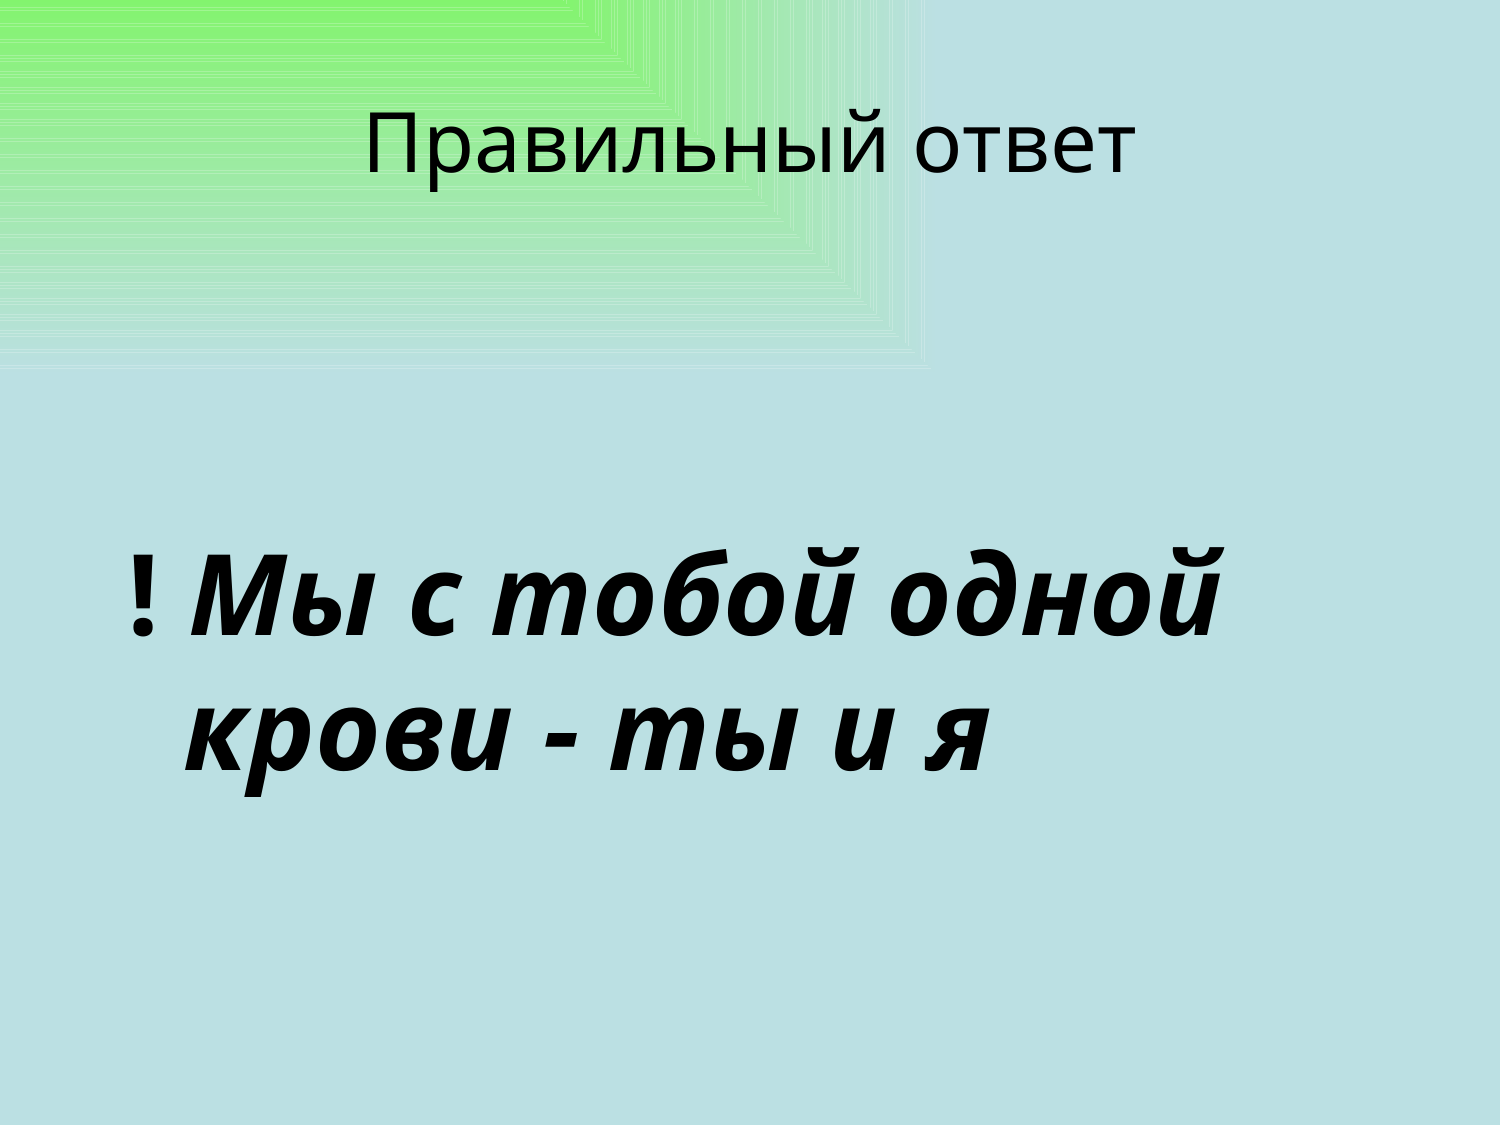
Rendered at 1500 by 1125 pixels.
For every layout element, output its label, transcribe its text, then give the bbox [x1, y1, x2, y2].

title Правильный ответ [74, 44, 1426, 233]
list ! Мы с тобой одной крови - ты и я [112, 515, 1376, 901]
